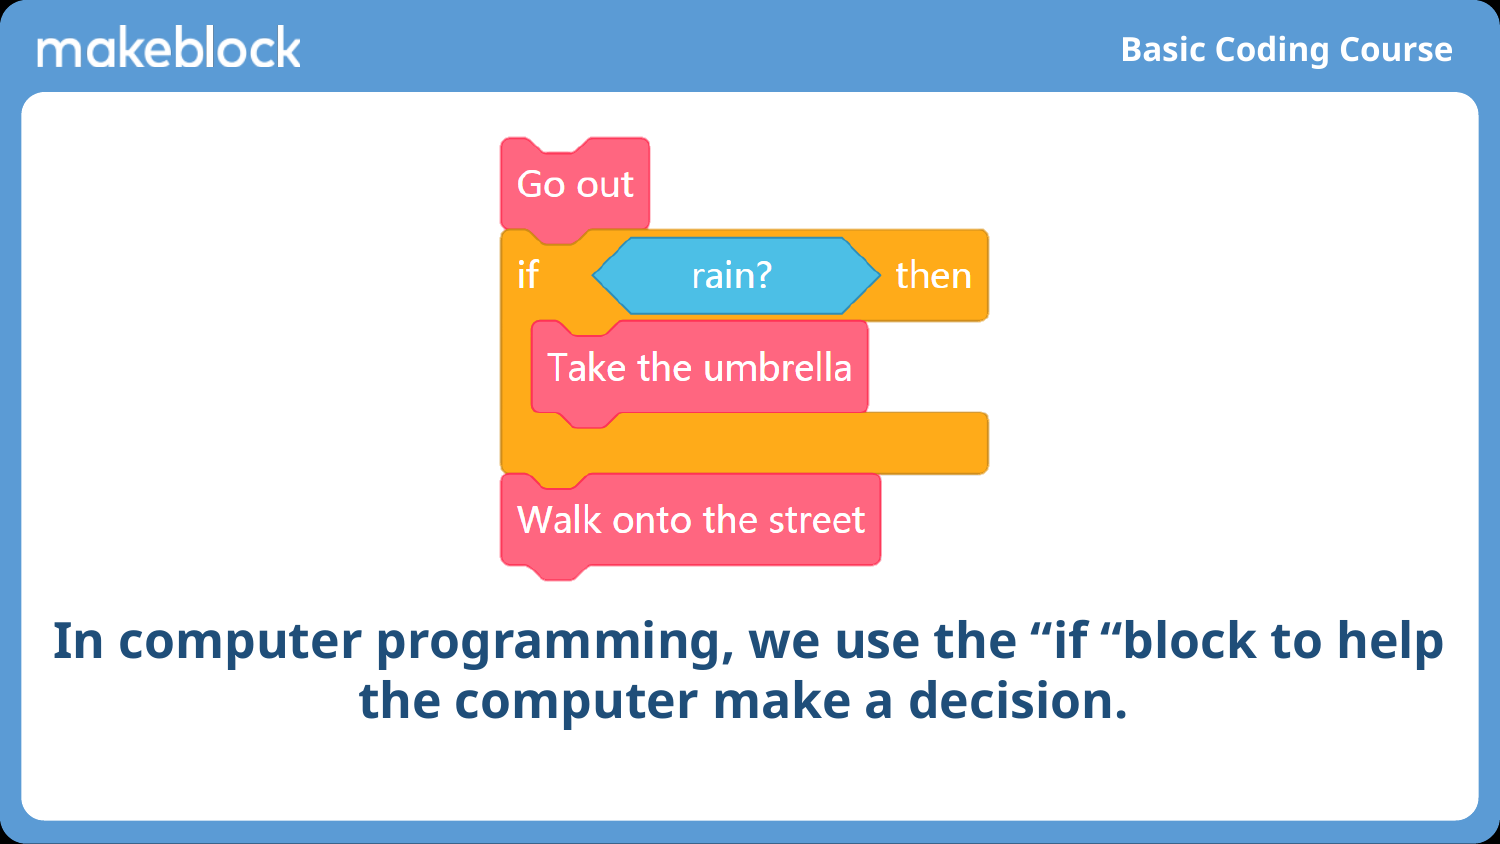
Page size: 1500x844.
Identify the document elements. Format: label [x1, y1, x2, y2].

picture [494, 131, 1006, 585]
text_box [0, 0, 1500, 844]
